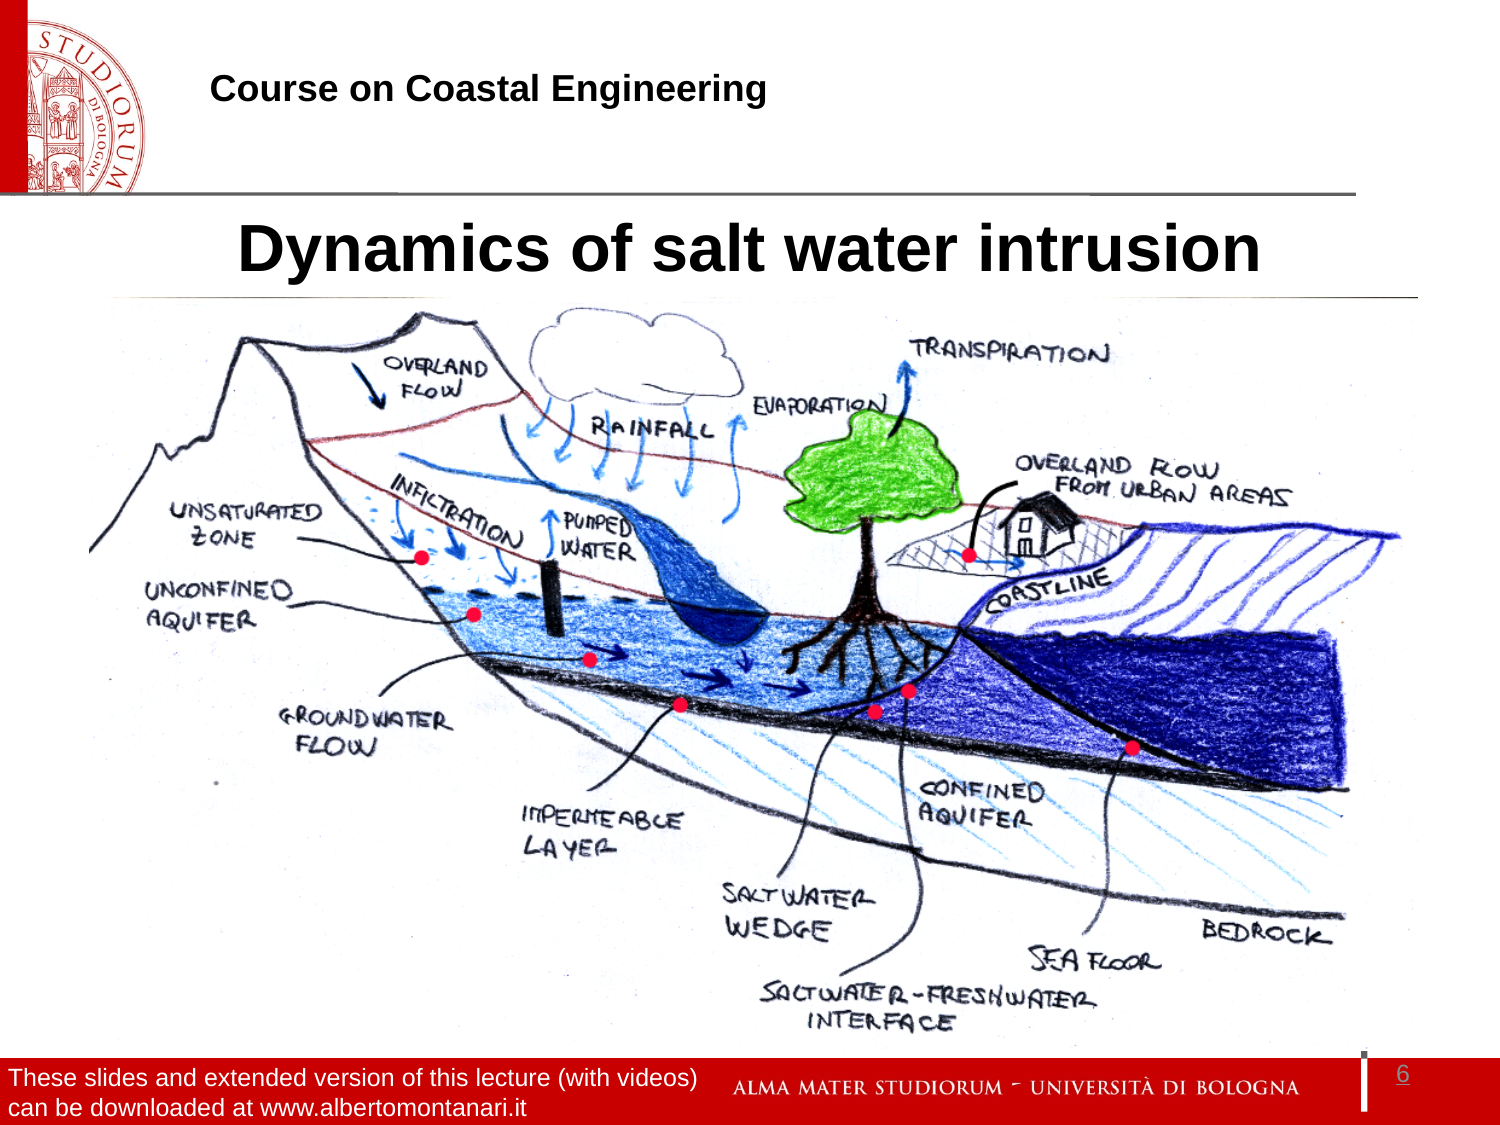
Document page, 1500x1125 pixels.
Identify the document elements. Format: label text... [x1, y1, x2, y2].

slide_number 6 [1074, 1042, 1425, 1103]
picture [0, 1058, 1500, 1125]
picture [28, 16, 151, 117]
picture [89, 296, 1419, 1051]
text_box Dynamics of salt water intrusion [11, 117, 1489, 292]
